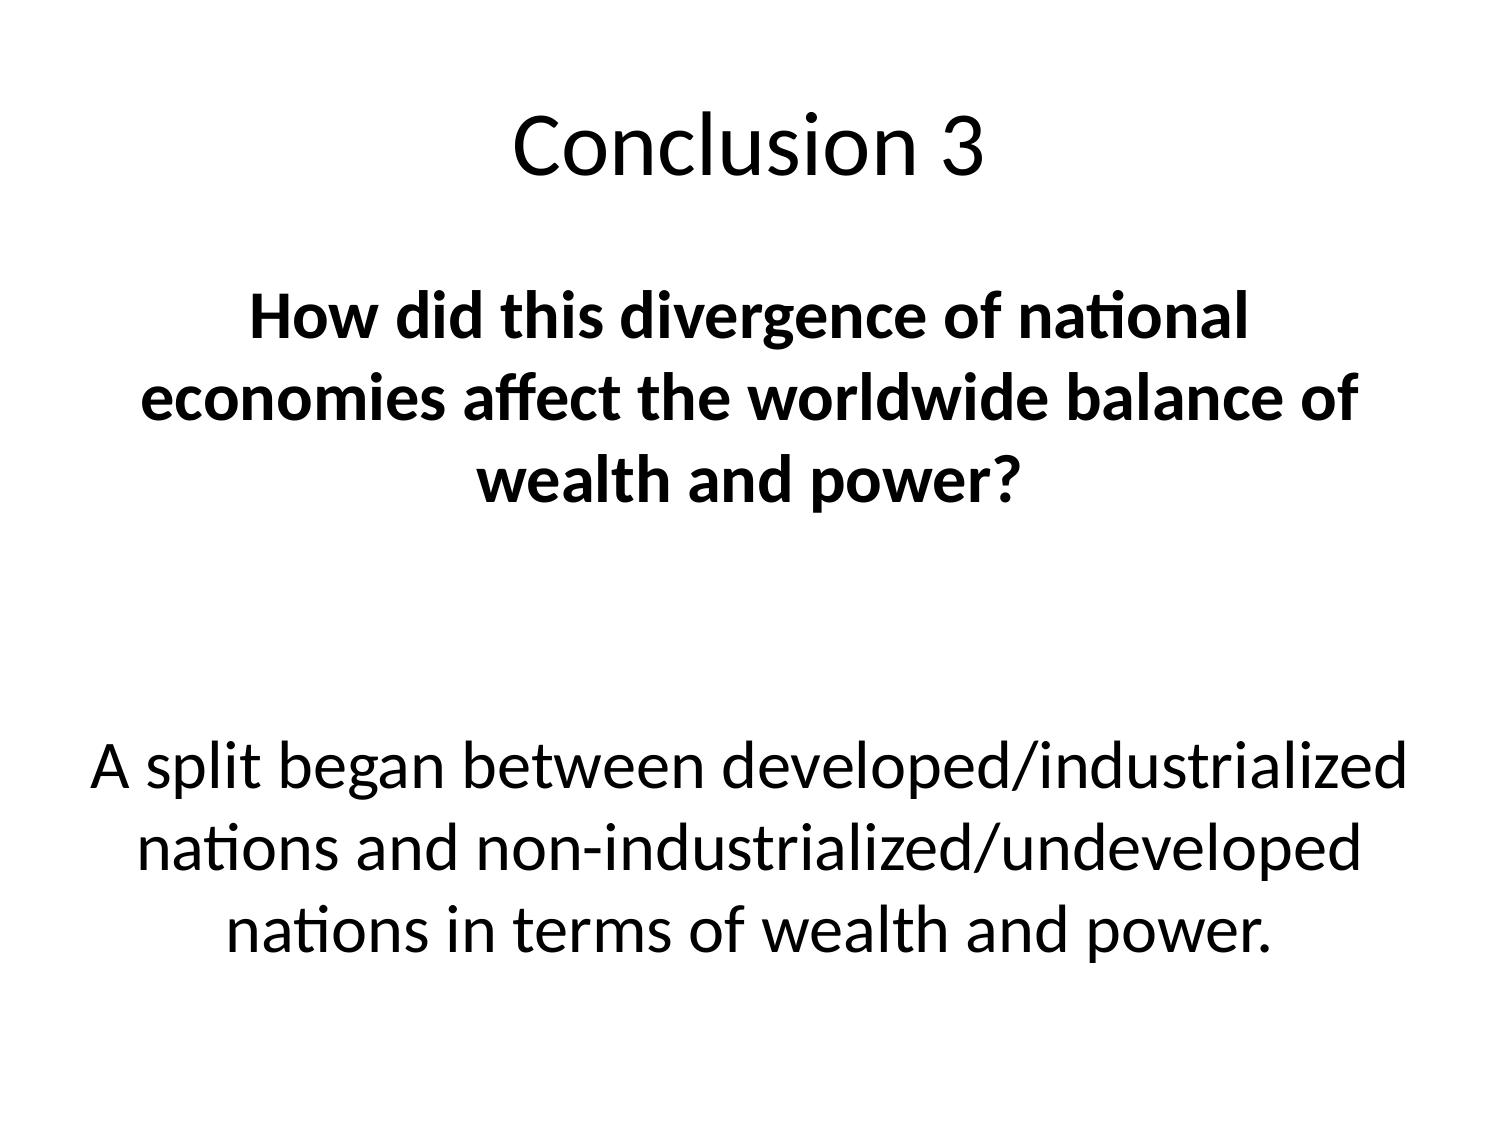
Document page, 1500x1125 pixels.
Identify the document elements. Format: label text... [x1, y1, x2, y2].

list How did this divergence of national economies affect the worldwide balance of wealth and power? A split began between developed/industrialized nations and non-industrialized/undeveloped nations in terms of wealth and power. [75, 262, 1425, 1005]
title Conclusion 3 [75, 45, 1425, 233]
